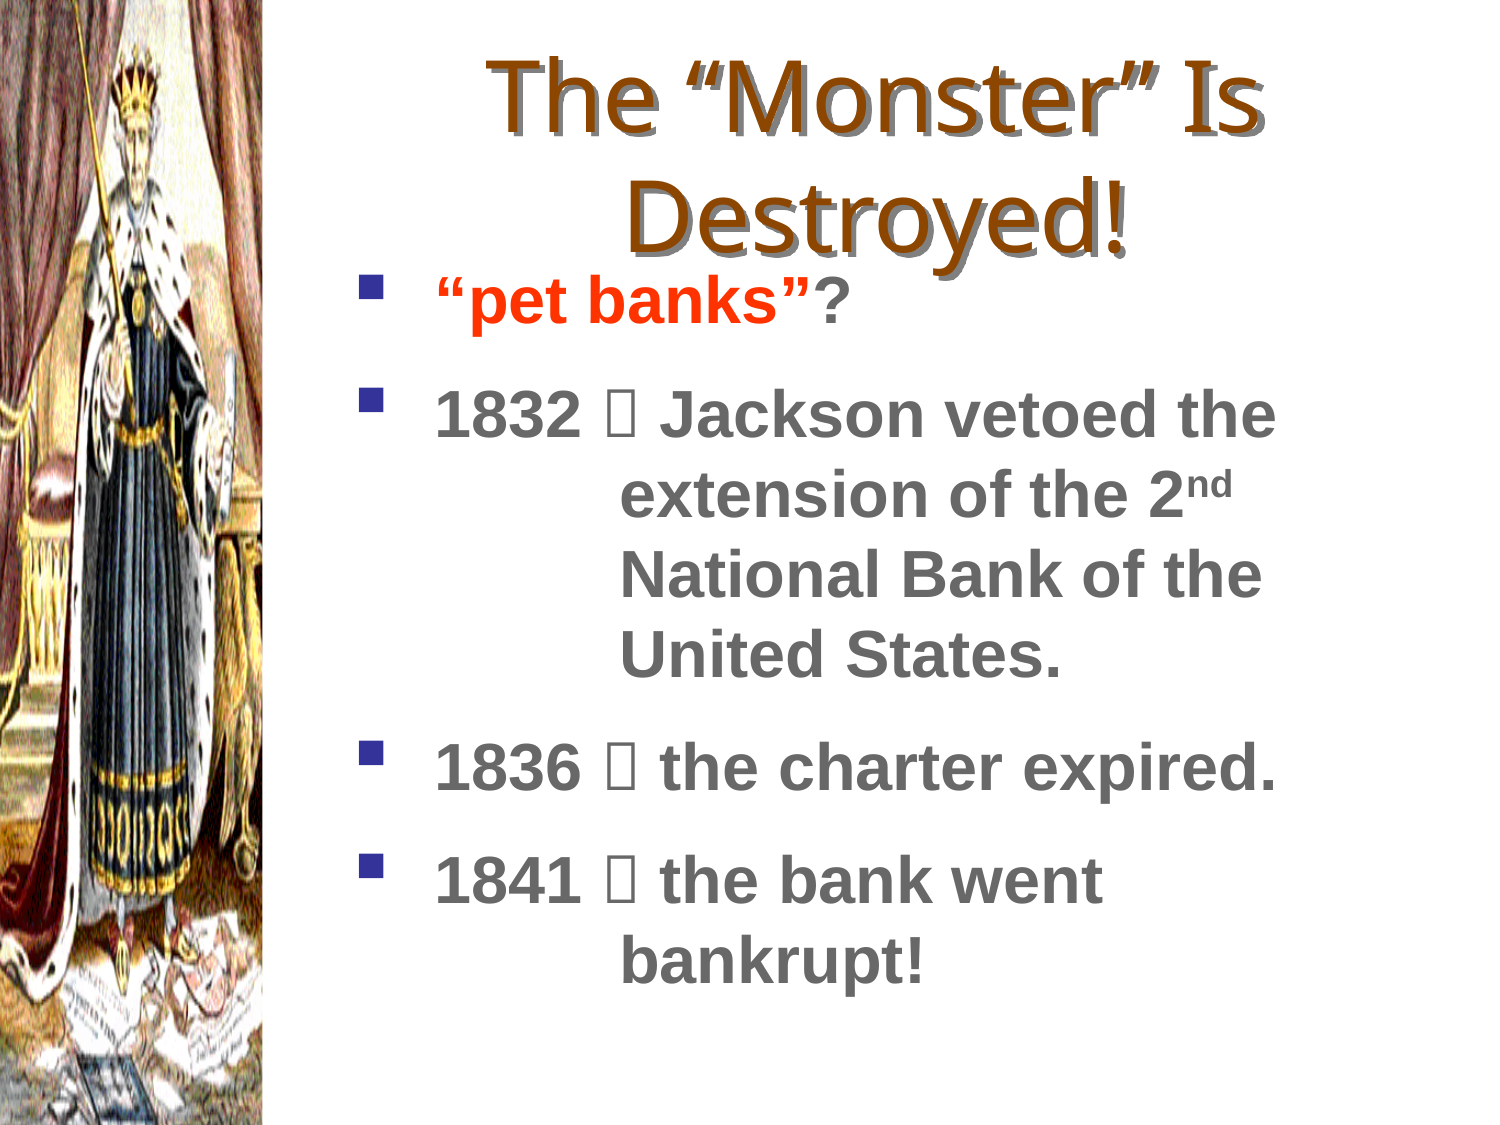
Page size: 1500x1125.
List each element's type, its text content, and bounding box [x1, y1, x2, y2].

picture [0, 0, 263, 1125]
text_box The “Monster” Is Destroyed! [262, 24, 1488, 280]
text_box “pet banks”? 1832  Jackson vetoed the extension of the 2nd National Bank of the United States. 1836  the charter expired. 1841  the bank went bankrupt! [337, 249, 1450, 1005]
